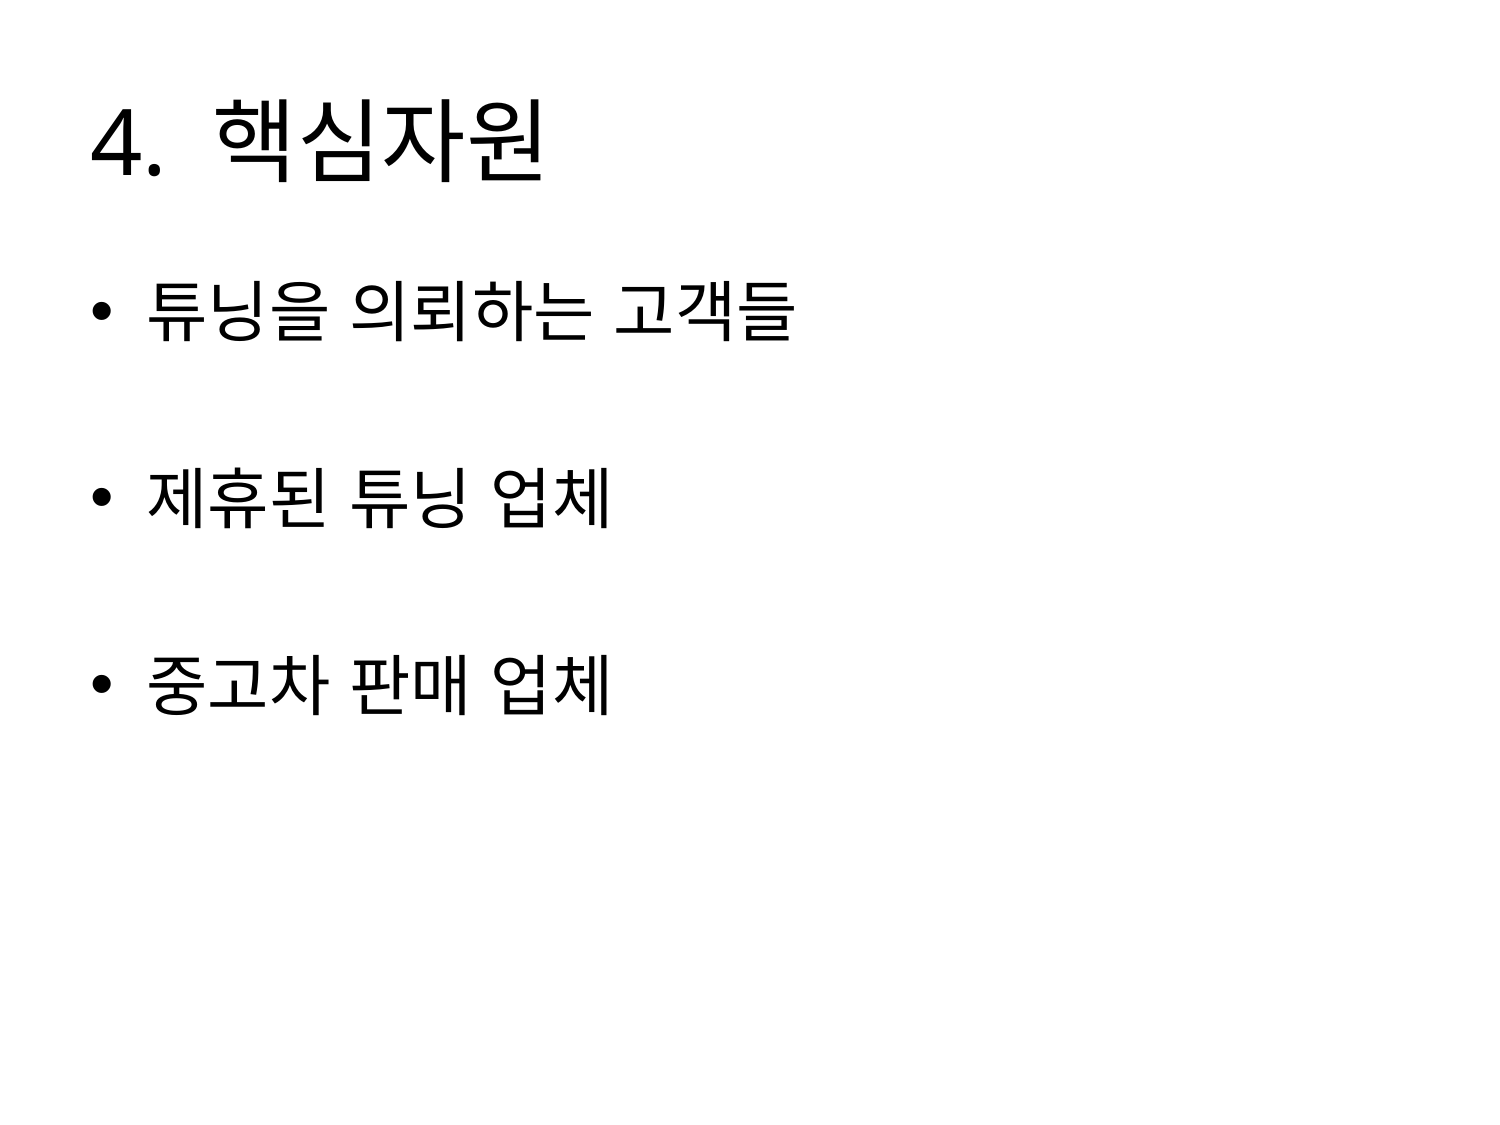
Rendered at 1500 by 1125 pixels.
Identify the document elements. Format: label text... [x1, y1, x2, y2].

list 튜닝을 의뢰하는 고객들 제휴된 튜닝 업체 중고차 판매 업체 [75, 262, 1459, 1005]
title 4. 핵심자원 [75, 45, 1425, 233]
